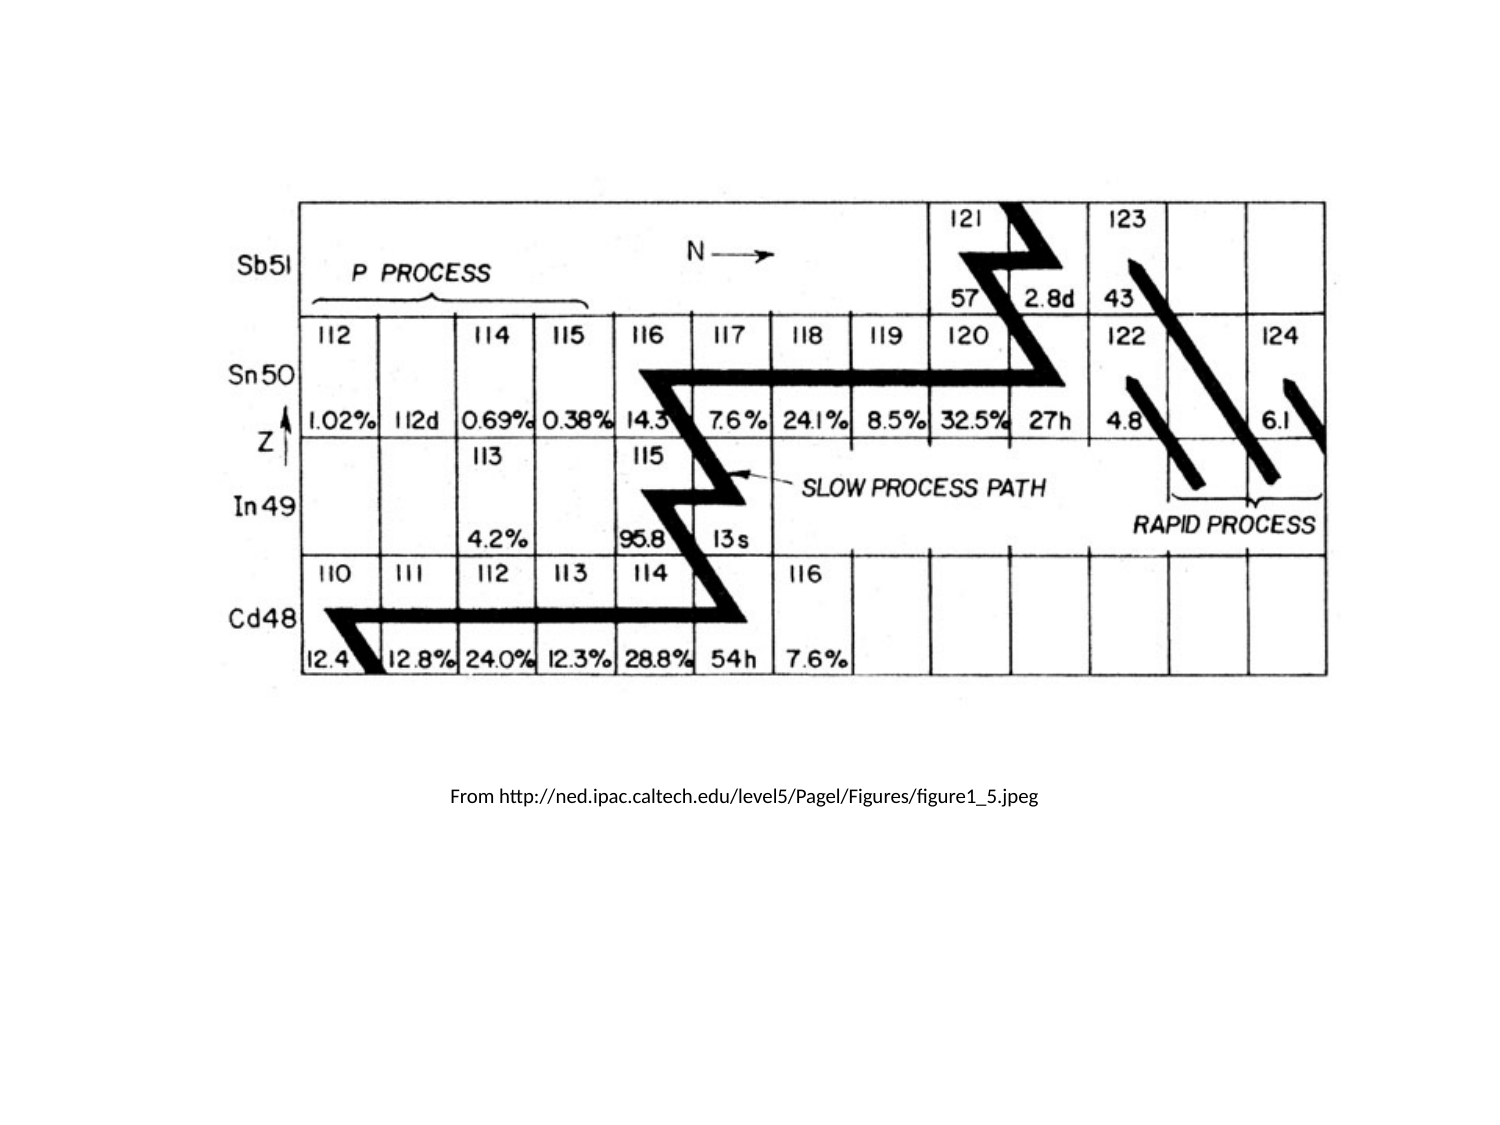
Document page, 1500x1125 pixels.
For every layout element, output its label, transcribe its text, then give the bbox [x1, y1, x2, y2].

text_box From http://ned.ipac.caltech.edu/level5/Pagel/Figures/figure1_5.jpeg [430, 775, 1181, 815]
picture [218, 172, 1341, 708]
